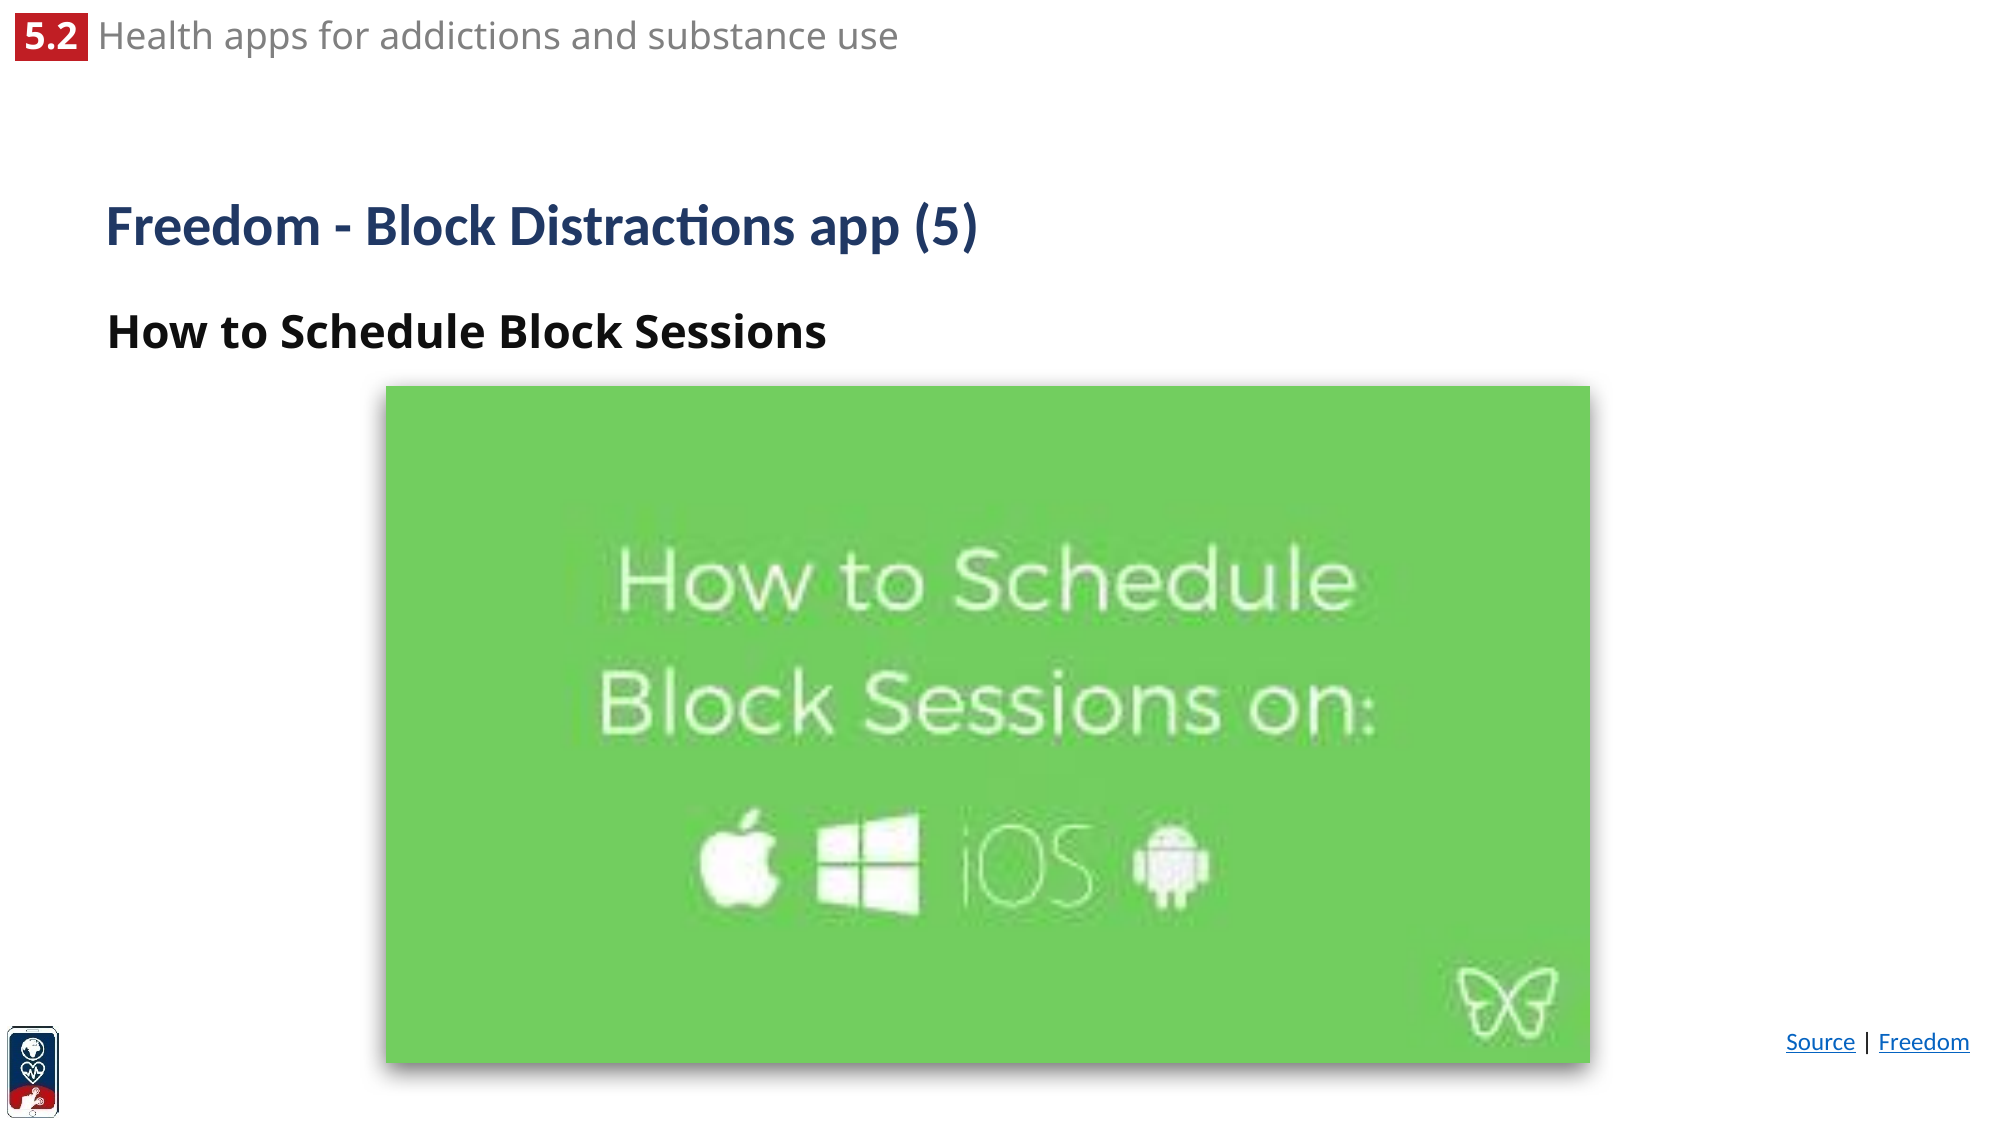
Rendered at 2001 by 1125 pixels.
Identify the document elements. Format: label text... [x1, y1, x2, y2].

text_box Source | Freedom [1606, 1017, 1986, 1063]
list How to Schedule Block Sessions [91, 295, 1052, 1094]
picture [7, 1026, 59, 1118]
title Freedom - Block Distractions app (5) [91, 177, 1906, 277]
picture [386, 386, 1590, 1063]
